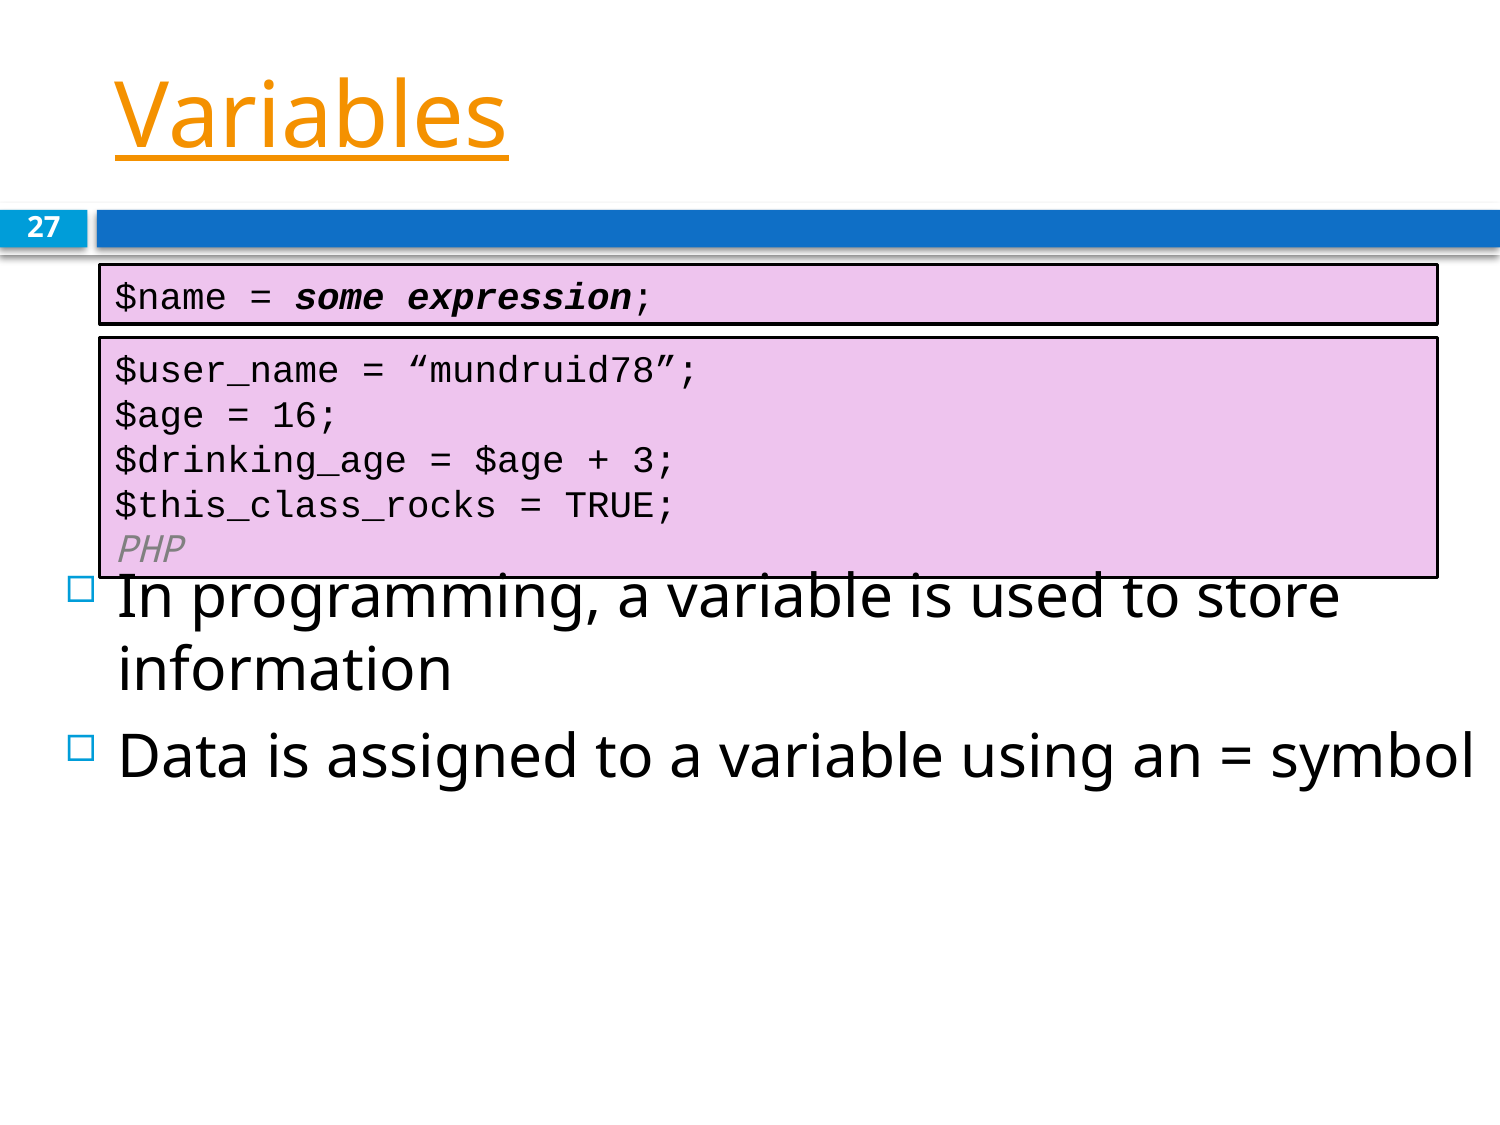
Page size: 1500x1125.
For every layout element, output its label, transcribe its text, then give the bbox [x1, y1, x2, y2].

text_box $name = some expression; [99, 264, 1438, 325]
text_box In programming, a variable is used to store information Data is assigned to a variable using an = symbol [50, 549, 1500, 1125]
title Variables [99, 37, 1438, 201]
slide_number 27 [0, 208, 88, 249]
text_box $user_name = “mundruid78”; $age = 16; $drinking_age = $age + 3; $this_class_rocks = TRUE; PHP [99, 337, 1438, 549]
